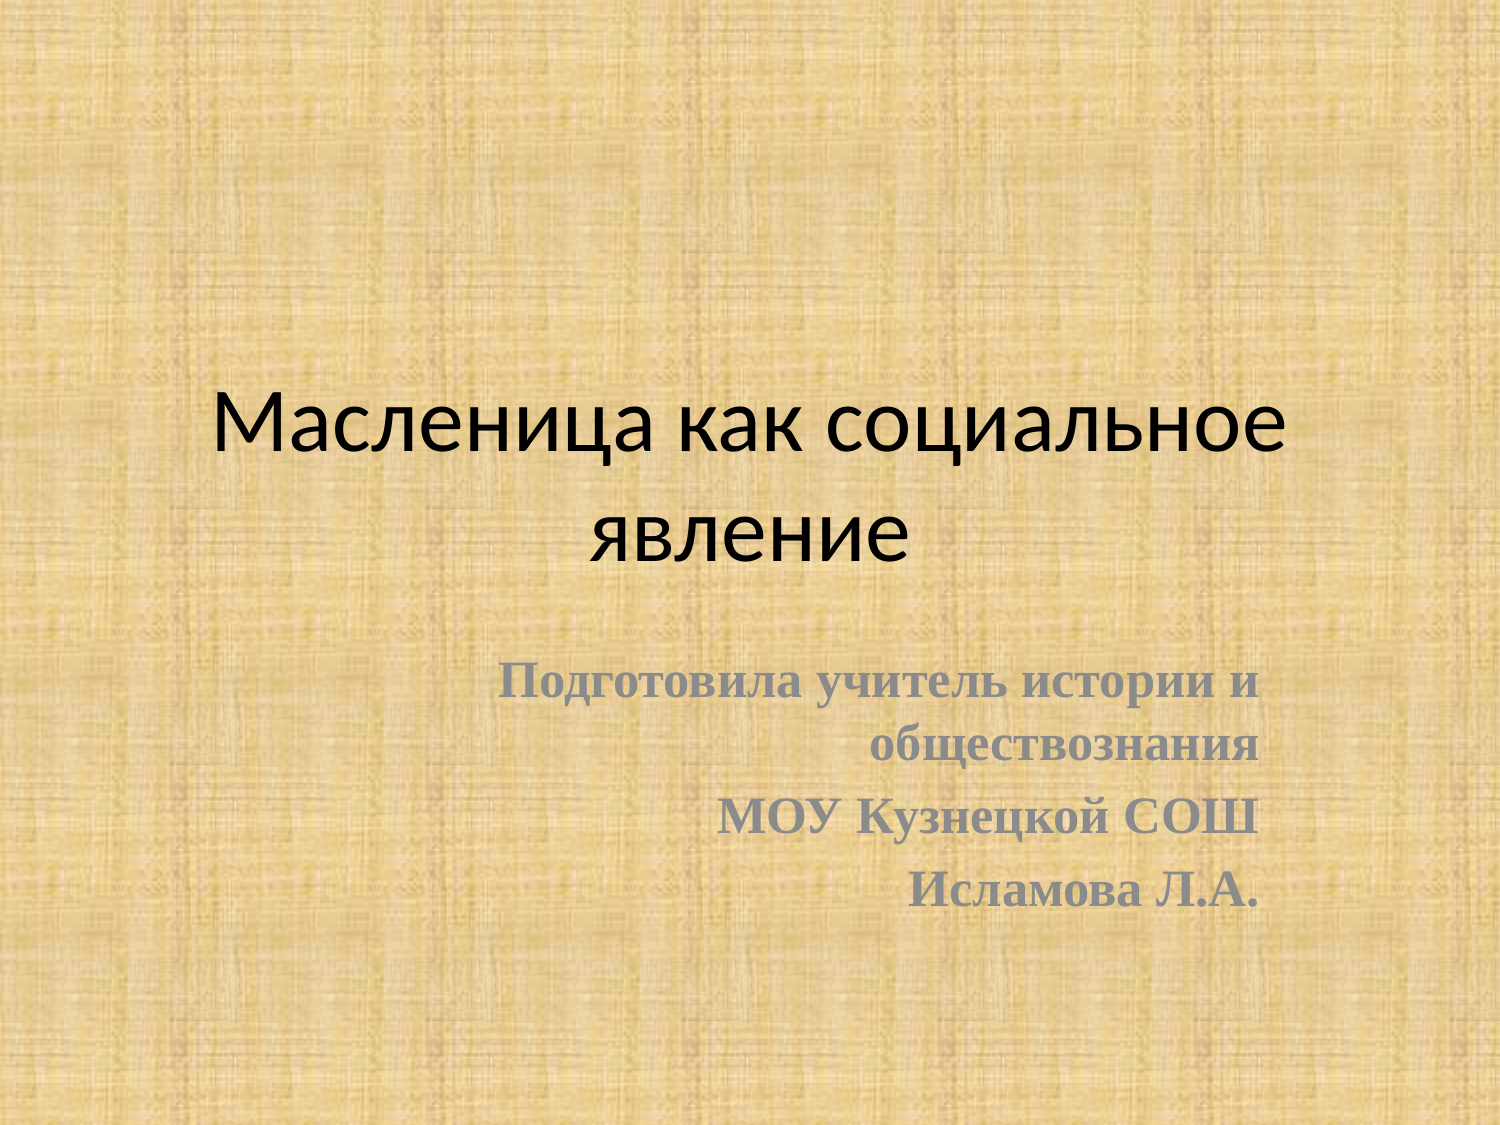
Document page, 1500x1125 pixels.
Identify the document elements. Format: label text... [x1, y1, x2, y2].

subtitle Подготовила учитель истории и обществознания МОУ Кузнецкой СОШ Исламова Л.А. [225, 637, 1275, 925]
title Масленица как социальное явление [112, 349, 1388, 591]
picture [0, 0, 1500, 1125]
